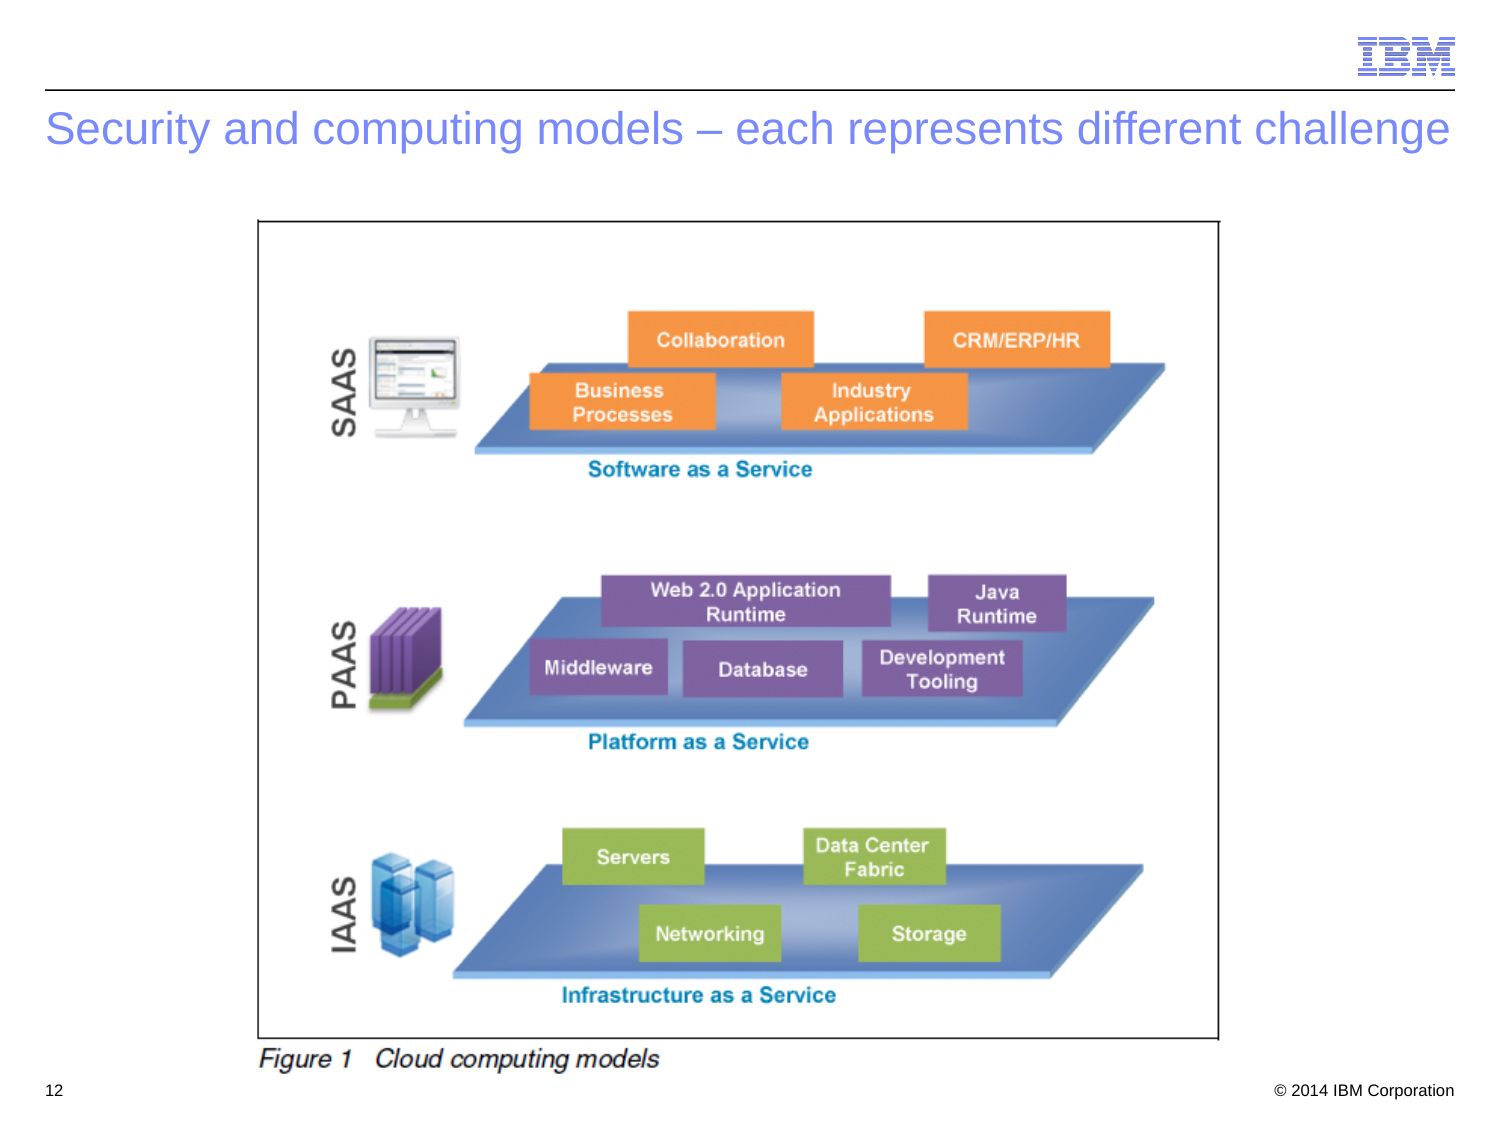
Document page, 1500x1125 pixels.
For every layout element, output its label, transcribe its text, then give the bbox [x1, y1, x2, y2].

slide_number 12 [29, 1072, 91, 1103]
title Security and computing models – each represents different challenge [29, 97, 1500, 203]
picture [247, 209, 1233, 1081]
picture [1358, 37, 1455, 76]
